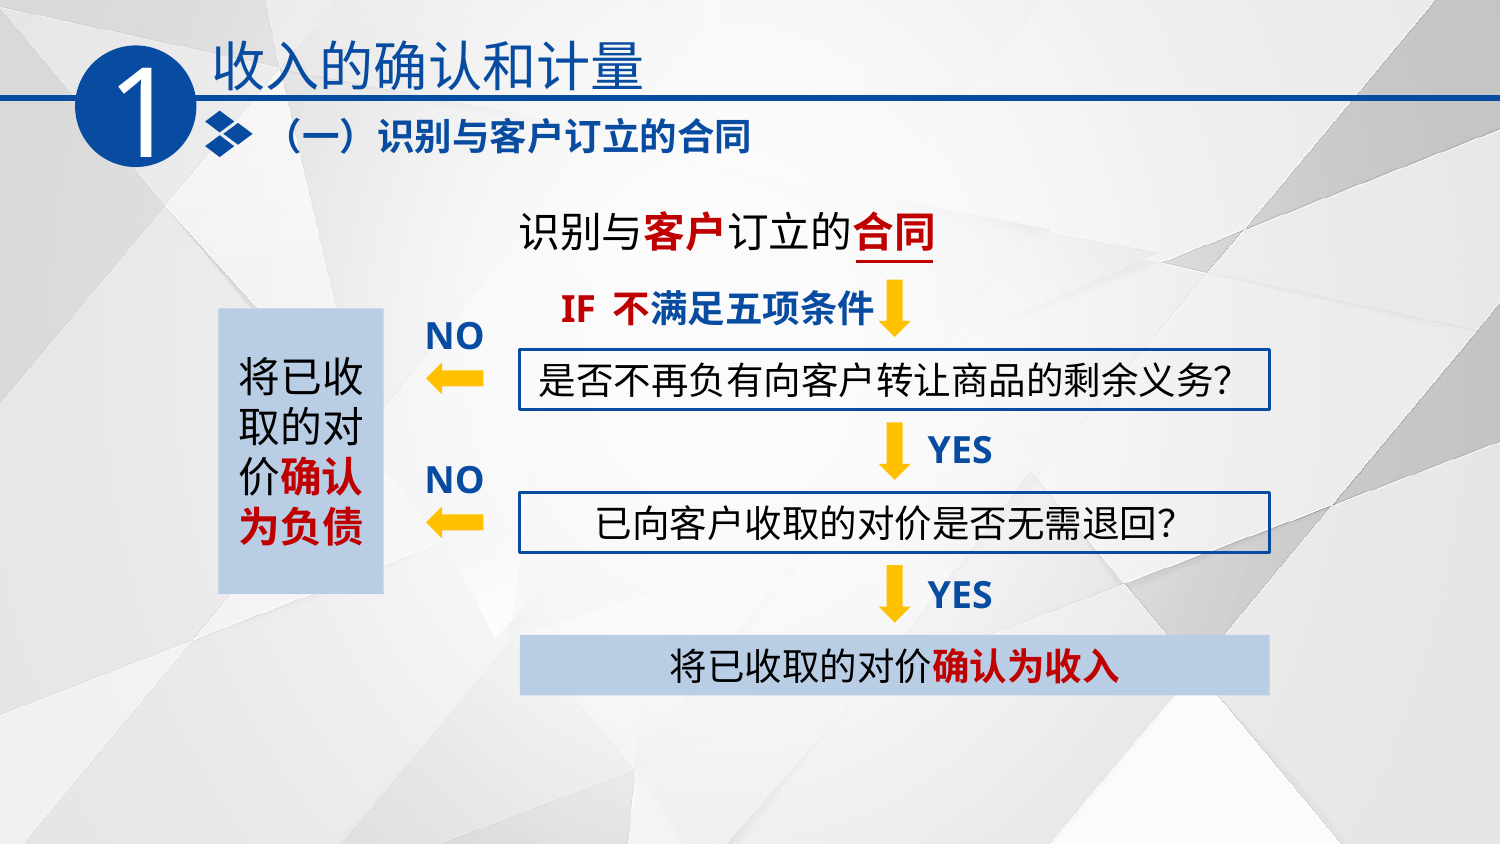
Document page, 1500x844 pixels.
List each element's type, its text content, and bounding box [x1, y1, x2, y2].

text_box 1 [84, 45, 203, 97]
text_box [205, 135, 235, 158]
text_box [75, 74, 84, 97]
text_box IF [546, 277, 611, 338]
text_box [891, 279, 911, 337]
text_box YES [912, 418, 1008, 479]
text_box 将已收取的对价确认为收入 [519, 634, 1270, 696]
picture [0, 101, 1500, 844]
text_box [425, 508, 484, 539]
text_box 将已收取的对价确认为负债 [218, 308, 384, 594]
text_box 1 [84, 107, 203, 171]
text_box YES [912, 563, 1008, 624]
text_box NO [409, 304, 500, 364]
picture [0, 0, 1500, 95]
text_box 是否不再负有向客户转让商品的剩余义务？ [519, 349, 1270, 410]
text_box [205, 110, 235, 133]
text_box 收入的确认和计量 [198, 37, 792, 92]
text_box [878, 422, 911, 480]
text_box 识别与客户订立的合同 [503, 197, 951, 263]
text_box [223, 122, 253, 145]
text_box [878, 565, 911, 623]
text_box 已向客户收取的对价是否无需退回？ [519, 492, 1270, 553]
text_box NO [409, 448, 500, 508]
text_box [425, 364, 484, 395]
text_box 不满足五项条件 [611, 277, 891, 338]
text_box （一）识别与客户订立的合同 [252, 107, 765, 164]
text_box [75, 107, 84, 138]
